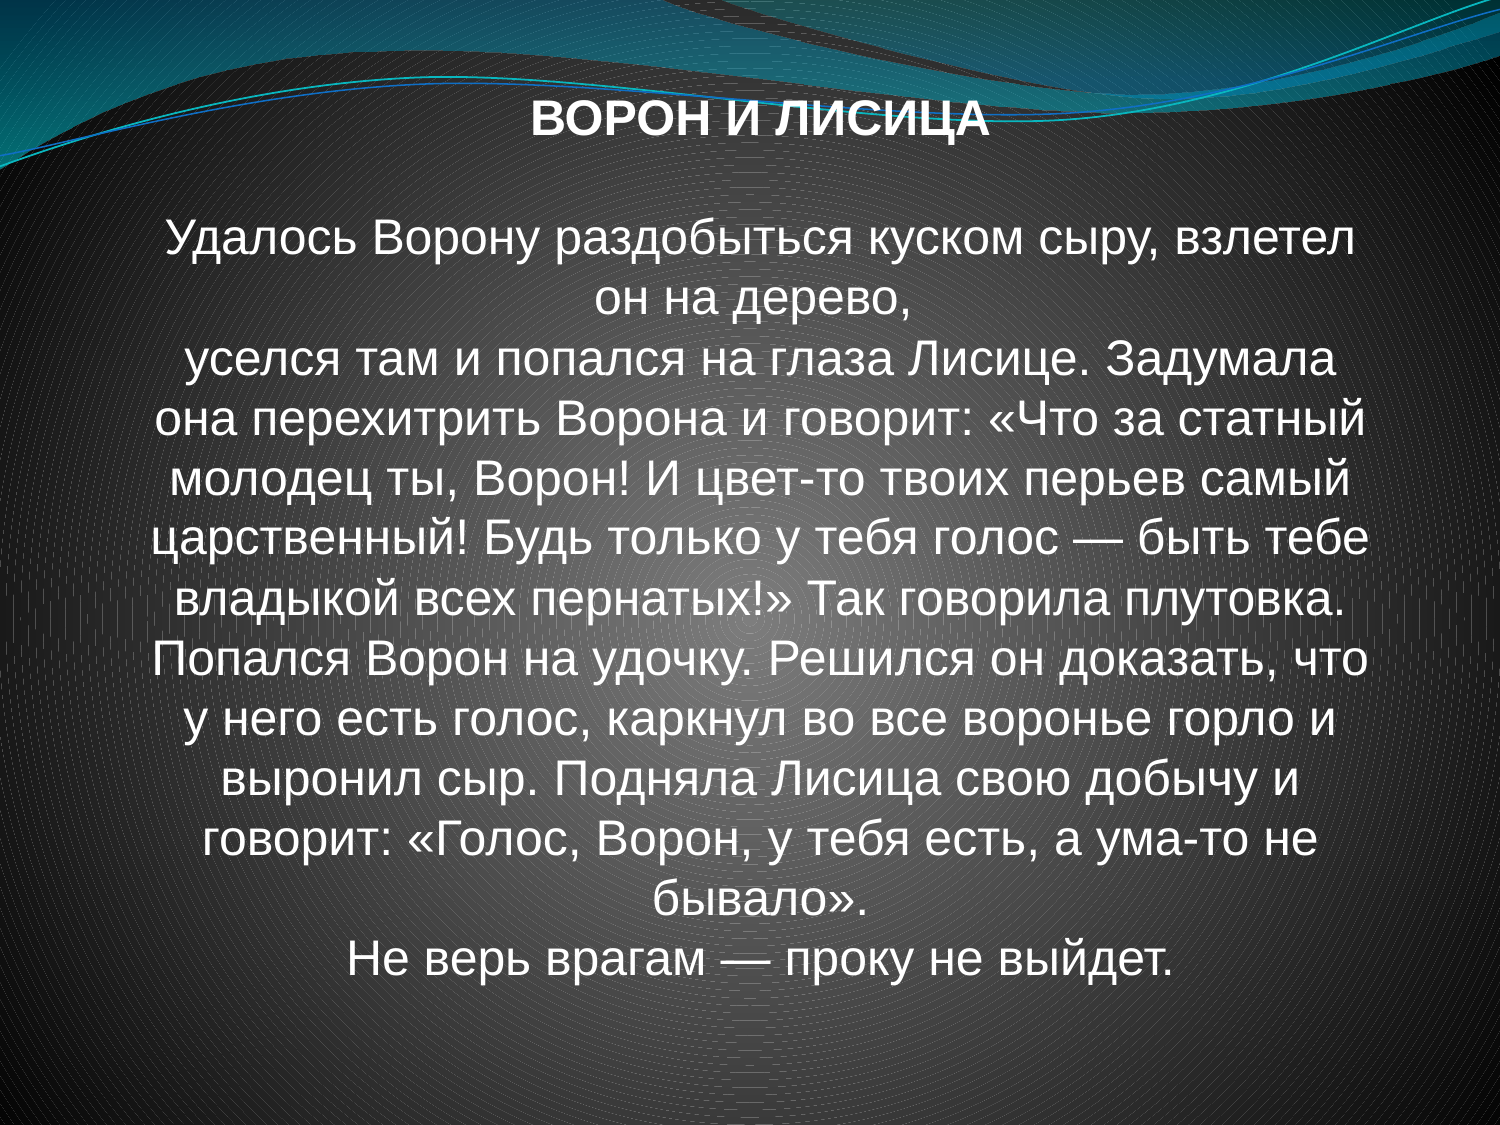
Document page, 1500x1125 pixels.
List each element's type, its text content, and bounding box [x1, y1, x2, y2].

text_box ВОРОН И ЛИСИЦА Удалось Ворону раздобыться куском сыру, взлетел он на дерево, уселся там и попался на глаза Лисице. Задумала она перехитрить Ворона и говорит: «Что за статный молодец ты, Ворон! И цвет-то твоих перьев самый царственный! Будь только у тебя голос — быть тебе владыкой всех пернатых!» Так говорила плутовка. Попался Ворон на удочку. Решился он доказать, что у него есть голос, каркнул во все воронье горло и выронил сыр. Подняла Лисица свою добычу и говорит: «Голос, Ворон, у тебя есть, а ума-то не бывало». Не верь врагам — проку не выйдет. [123, 77, 1398, 993]
